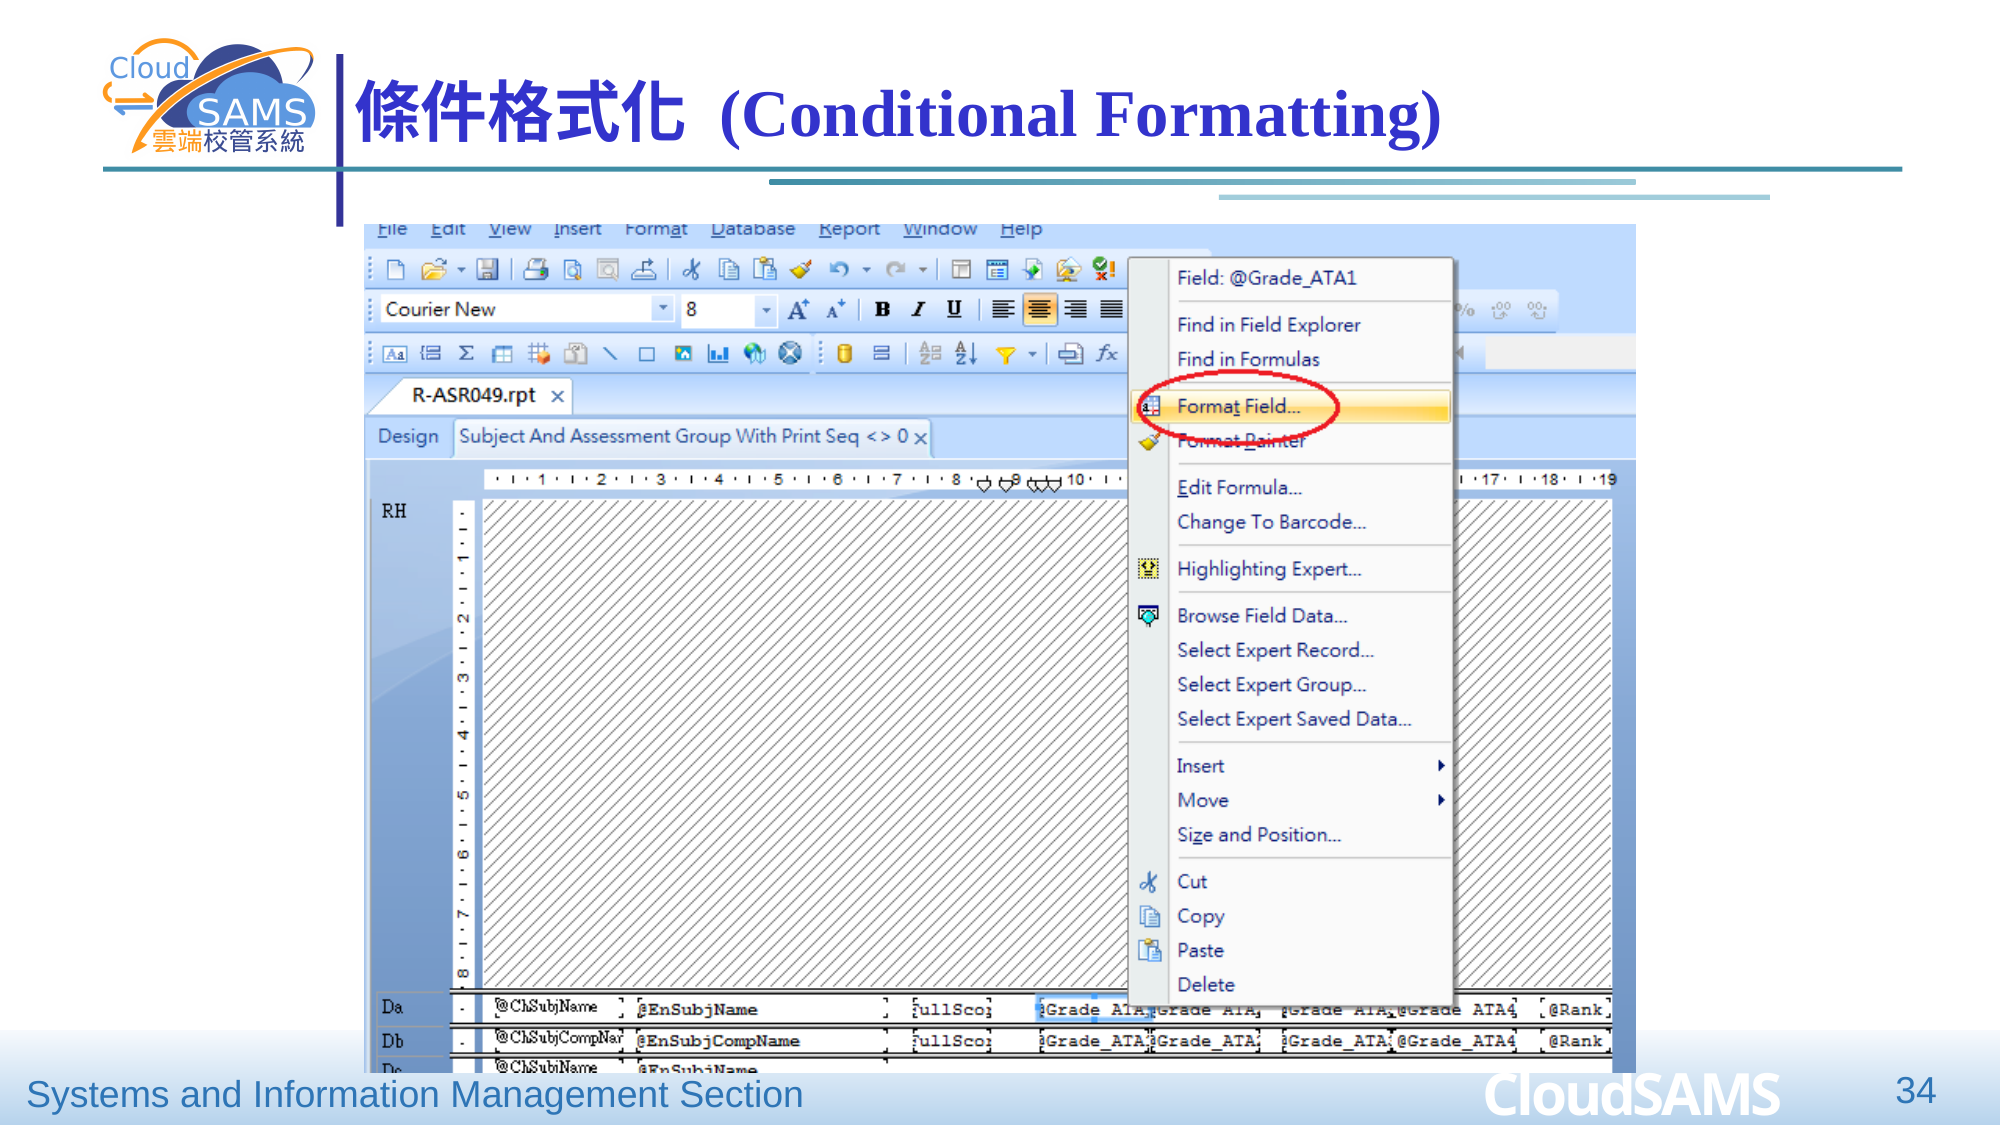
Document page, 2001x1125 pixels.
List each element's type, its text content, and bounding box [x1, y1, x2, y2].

picture [87, 7, 349, 175]
picture [344, 157, 349, 166]
picture [364, 223, 1636, 1073]
slide_number 34 [1755, 1059, 1952, 1125]
title 條件格式化 (Conditional Formatting) [339, 32, 1540, 157]
